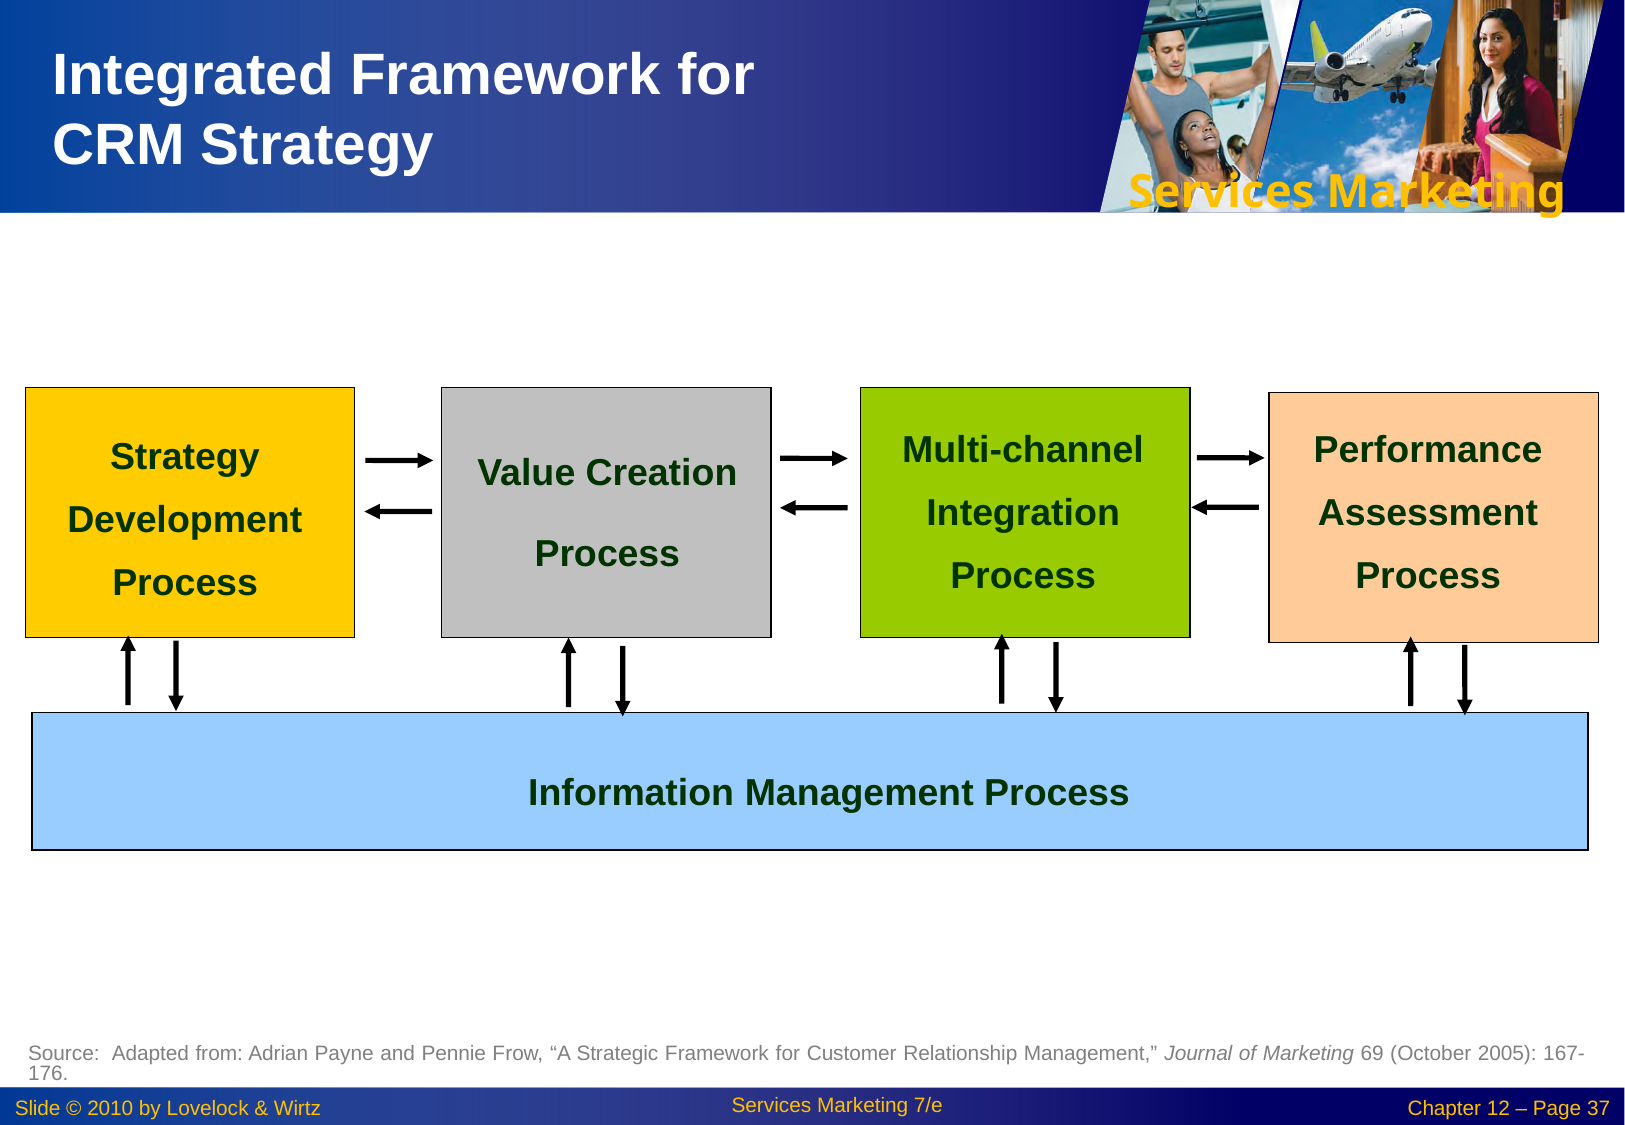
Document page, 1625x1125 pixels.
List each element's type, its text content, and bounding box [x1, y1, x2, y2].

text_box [22, 385, 1599, 851]
title Integrated Framework for CRM Strategy [36, 37, 1088, 176]
picture [1162, 186, 1172, 192]
picture [1546, 187, 1556, 202]
picture [1100, 0, 1604, 213]
text_box Source: Adapted from: Adrian Payne and Pennie Frow, “A Strategic Framework for Customer Relationship Management,” Journal of Marketing 69 (October 2005): 167-176. [13, 1037, 1600, 1093]
